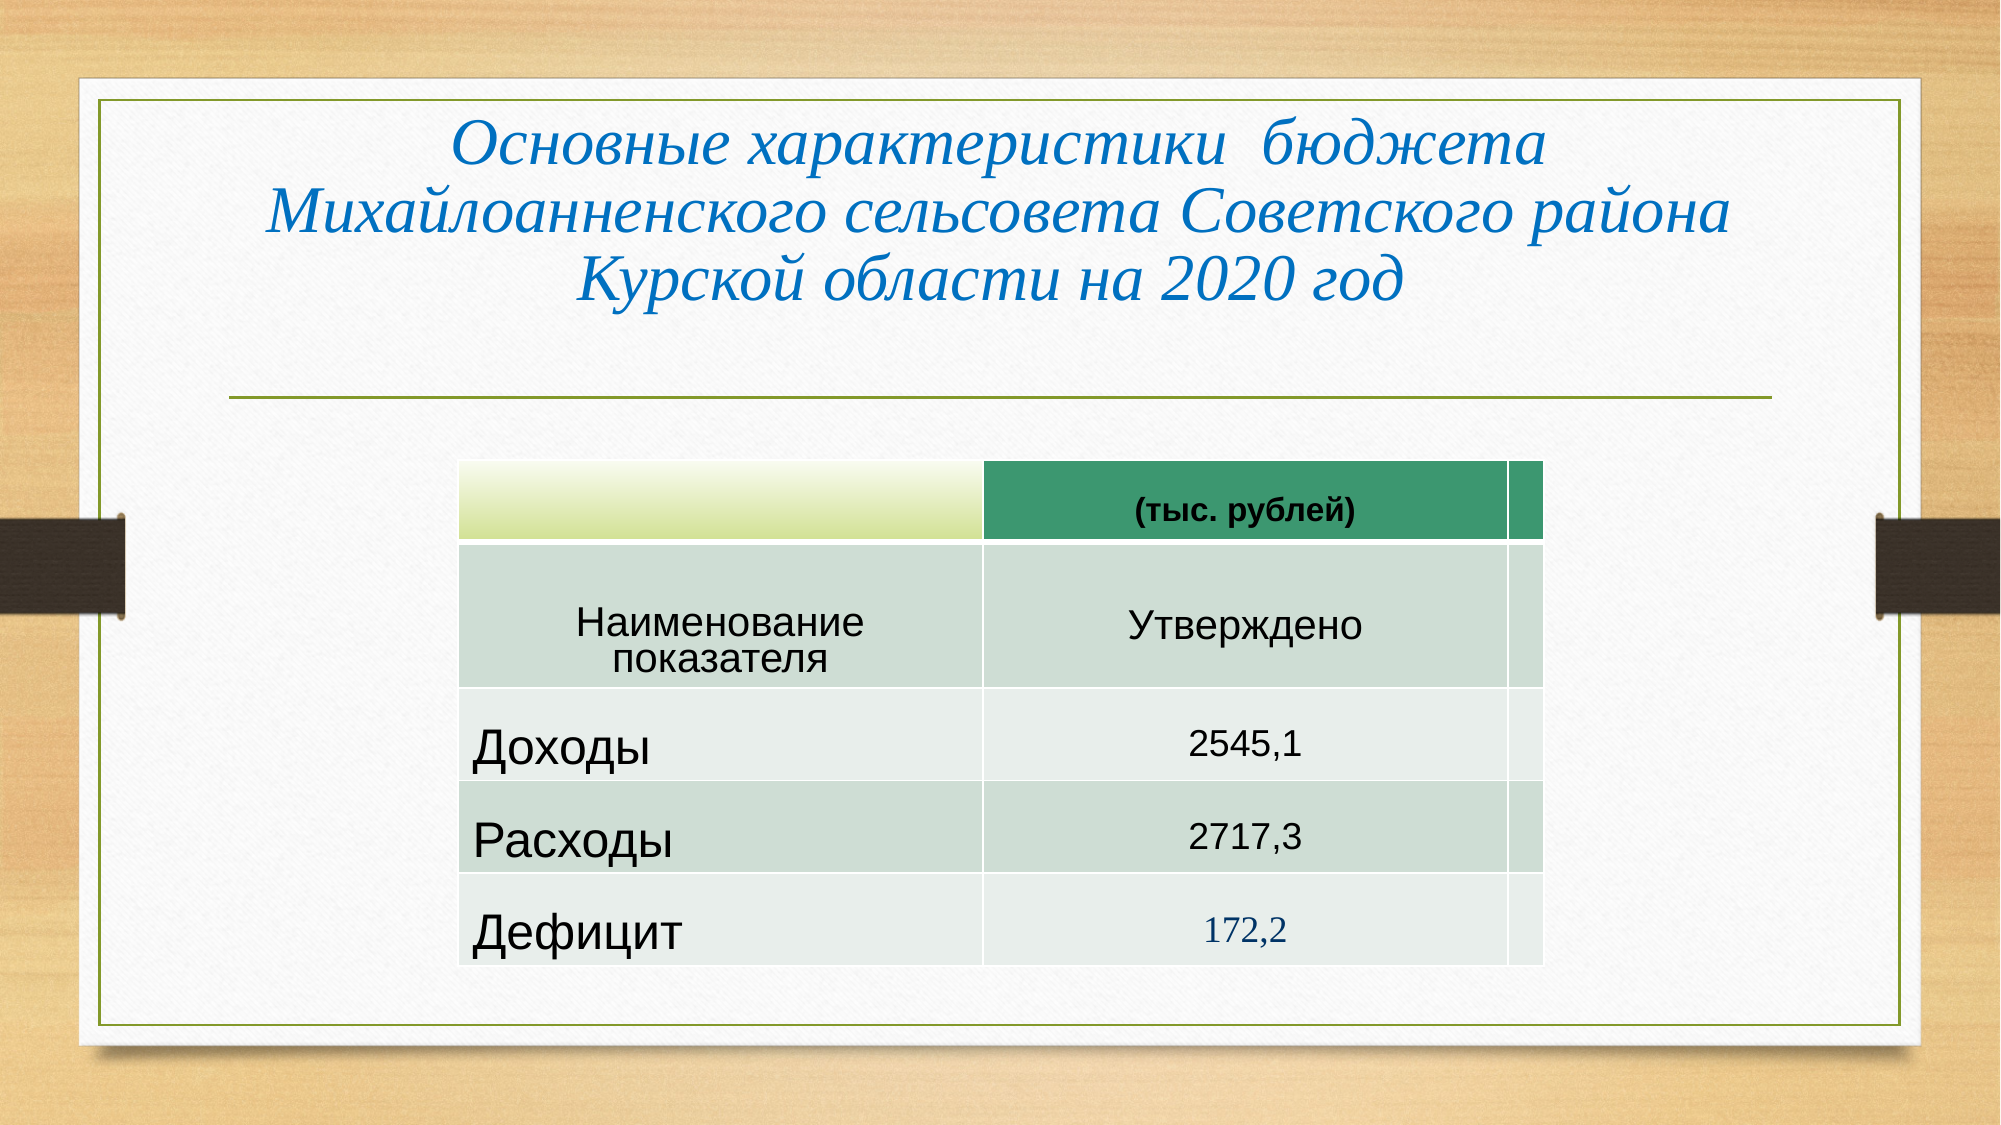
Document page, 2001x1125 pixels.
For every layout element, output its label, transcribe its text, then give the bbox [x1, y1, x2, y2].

table_cell Дефицит [459, 874, 982, 965]
table_cell 172,2 [984, 874, 1507, 965]
table_cell [1509, 781, 1543, 872]
table_header [1509, 461, 1543, 539]
table_cell [1509, 689, 1543, 780]
table_cell 2717,3 [984, 781, 1507, 872]
table_cell [1509, 545, 1543, 687]
title Основные характеристики бюджета Михайлоанненского сельсовета Советского района Курской области на 2020 год [212, 178, 1788, 393]
table_header [459, 461, 982, 539]
table_cell Доходы [459, 689, 982, 780]
table_cell [1509, 874, 1543, 965]
table_cell 2545,1 [984, 689, 1507, 780]
table_cell Наименование показателя [459, 545, 982, 687]
picture [0, 0, 2001, 1125]
table_cell Утверждено [984, 545, 1507, 687]
table_header (тыс. рублей) [984, 461, 1507, 539]
table_cell Расходы [459, 781, 982, 872]
